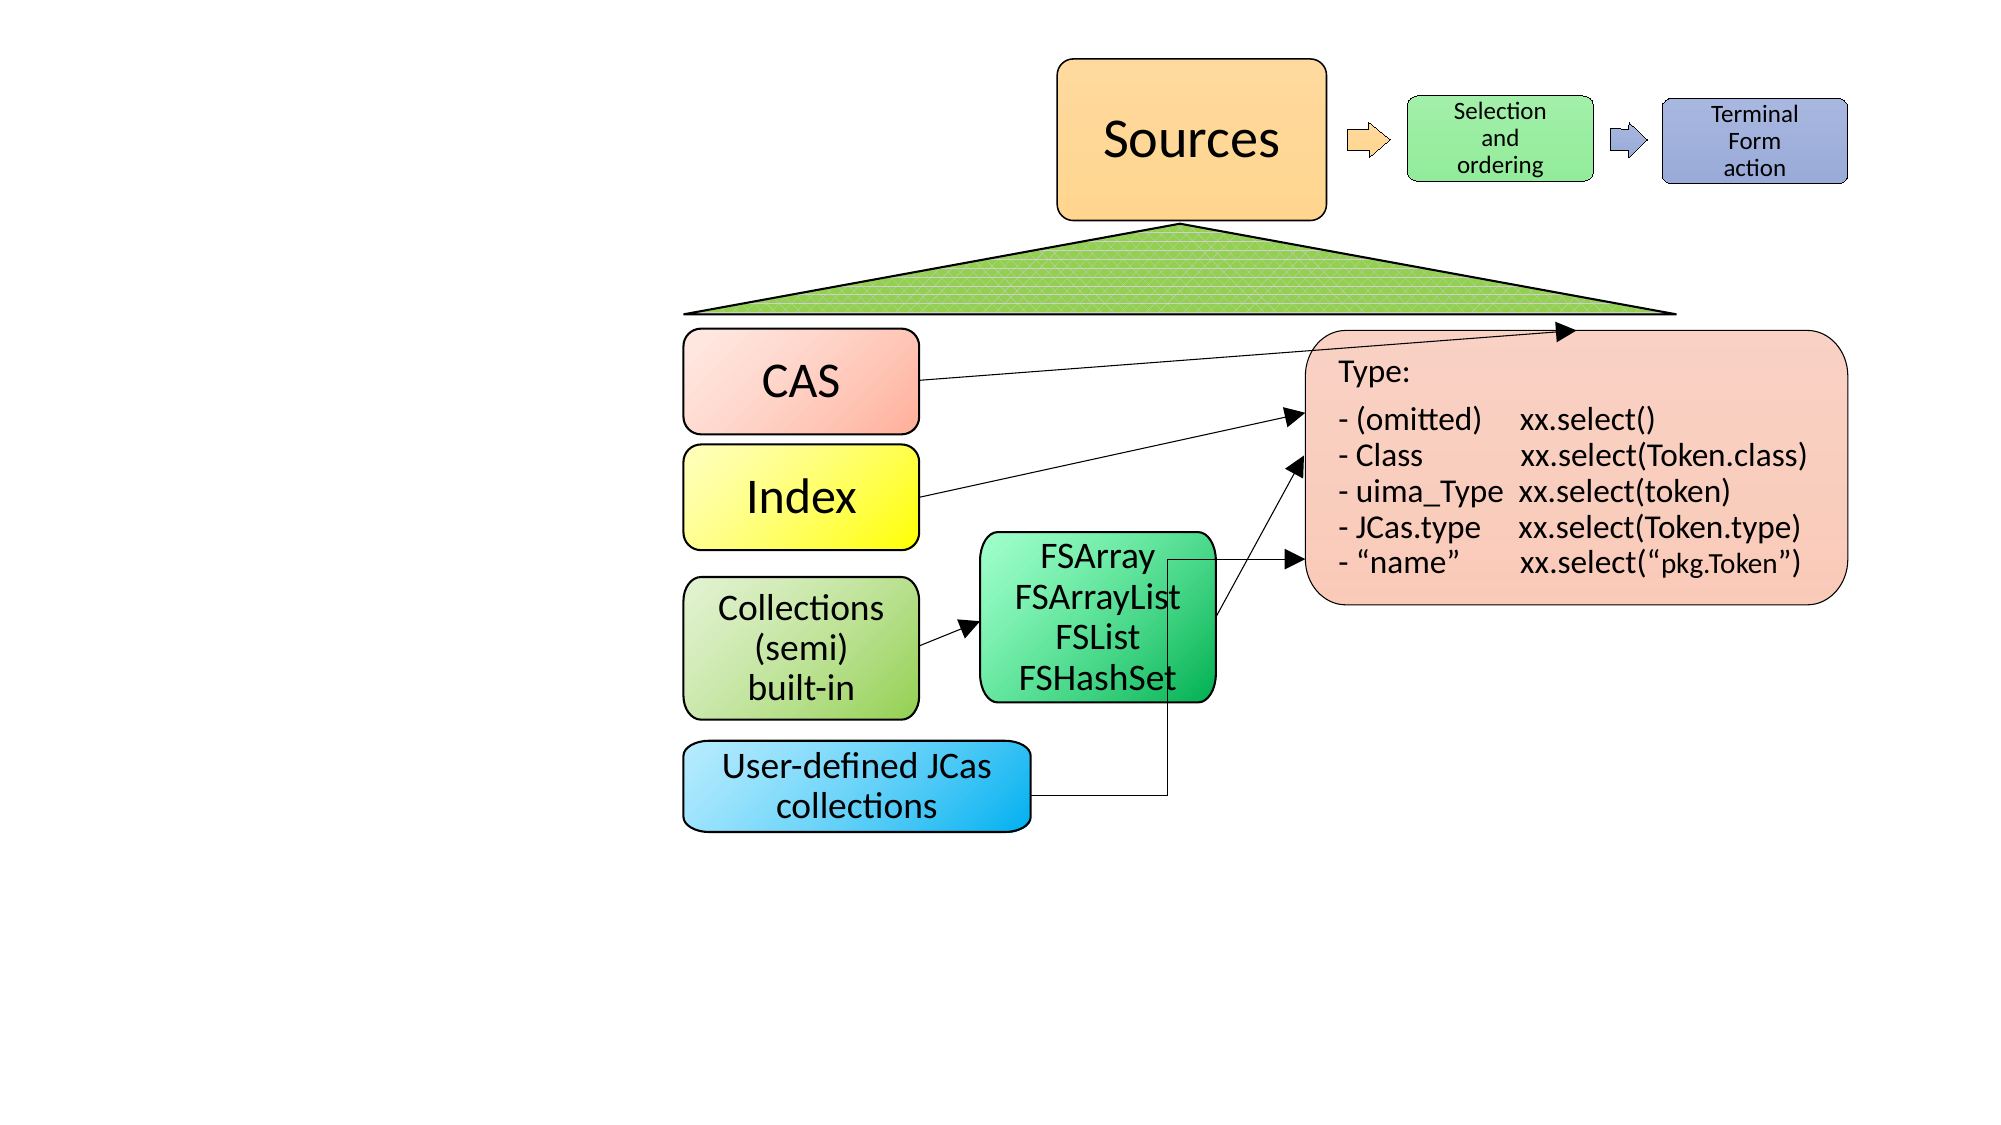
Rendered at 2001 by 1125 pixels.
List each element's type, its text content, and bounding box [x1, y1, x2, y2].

text_box [683, 222, 1677, 316]
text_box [1347, 95, 1848, 184]
text_box CAS [682, 328, 920, 435]
text_box Collections (semi) built-in [682, 576, 920, 721]
text_box Index [682, 443, 920, 551]
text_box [1215, 455, 1305, 559]
text_box FSArray FSArrayList FSList FSHashSet [979, 531, 1215, 703]
text_box Type: - (omitted) xx.select() - Class xx.select(Token.class) - uima_Type xx.select(token) - JCas.type xx.select(Token.type) - “name” xx.select(“pkg.Token”) [1304, 329, 1849, 606]
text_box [919, 621, 981, 646]
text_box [919, 376, 1306, 381]
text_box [919, 412, 1306, 498]
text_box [1030, 559, 1306, 796]
text_box Sources [1057, 58, 1327, 221]
text_box User-defined JCas collections [682, 740, 1032, 833]
